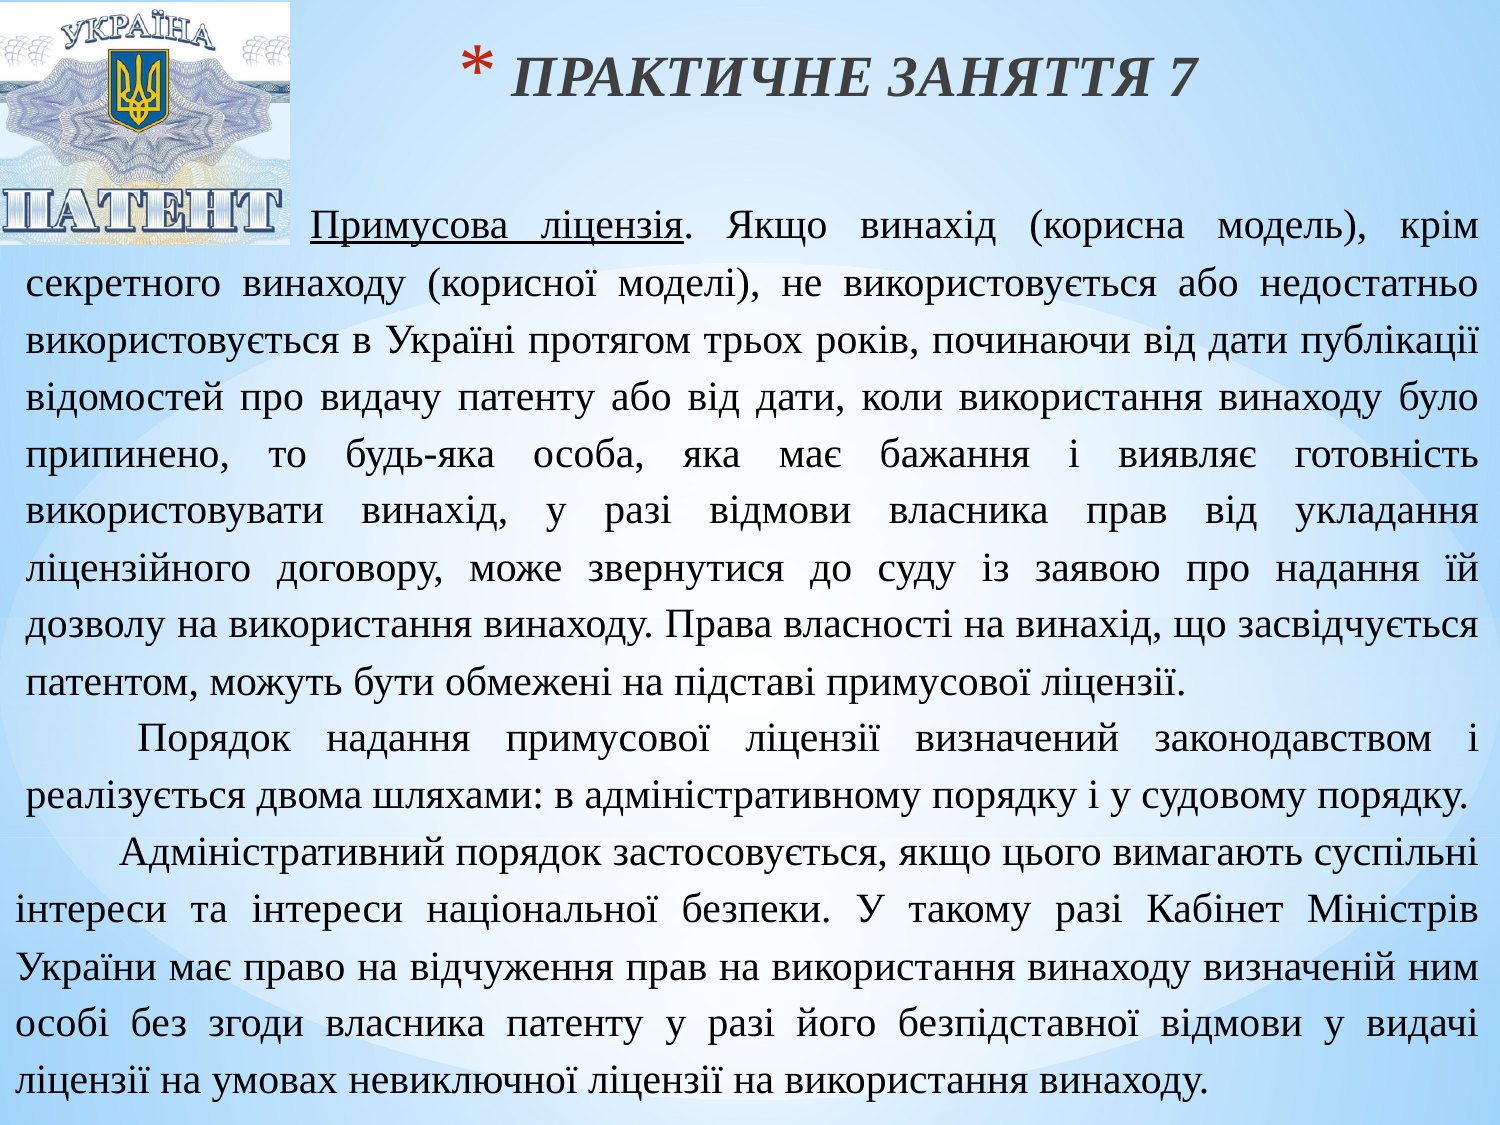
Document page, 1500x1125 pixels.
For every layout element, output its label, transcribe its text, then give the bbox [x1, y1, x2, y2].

picture [0, 2, 290, 245]
text_box Примусова ліцензія. Якщо винахід (корисна модель), крім секретного винаходу (корисної моделі), не використовується або недостатньо використовується в Україні протягом трьох років, починаючи від дати публікації відомостей про видачу патенту або від дати, коли використання винаходу було припинено, то будь-яка особа, яка має бажання і виявляє готовність використовувати винахід, у разі відмови власника прав від укладання ліцензійного договору, може звернутися до суду із заявою про надання їй дозволу на використання винаходу. Права власності на винахід, що засвідчується патентом, можуть бути обмежені на підставі примусової ліцензії. Порядок надання примусової ліцензії визначений законодавством і реалізується двома шляхами: в адміністративному порядку і у судовому порядку. Адміністративний порядок застосовується, якщо цього вимагають суспільні інтереси та інтереси національної безпеки. У такому разі Кабінет Міністрів України має право на відчуження прав на використання винаходу визначеній ним особі без згоди власника патенту у разі його безпідставної відмови у видачі ліцензії на умовах невиключної ліцензії на використання винаходу. [0, 183, 1500, 1110]
text_box ПРАКТИЧНЕ ЗАНЯТТЯ 7 [295, 30, 1427, 114]
